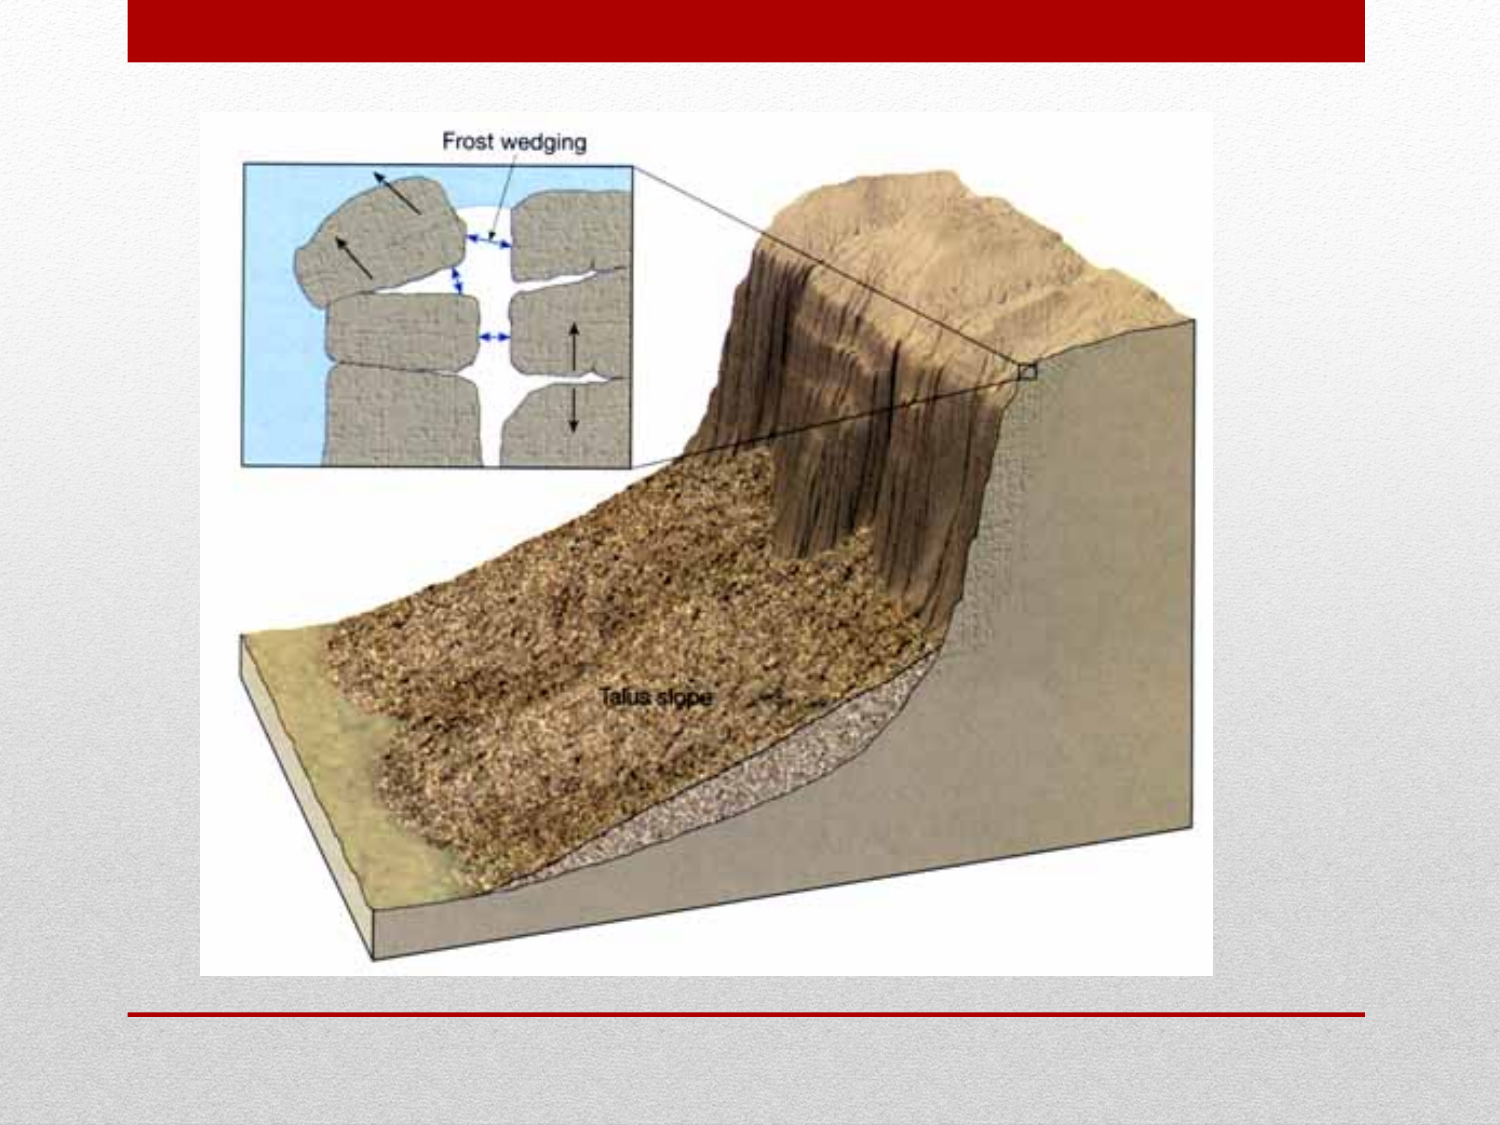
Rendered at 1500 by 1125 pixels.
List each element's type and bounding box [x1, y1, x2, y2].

text_box [13, 0, 472, 316]
picture [199, 111, 1214, 977]
